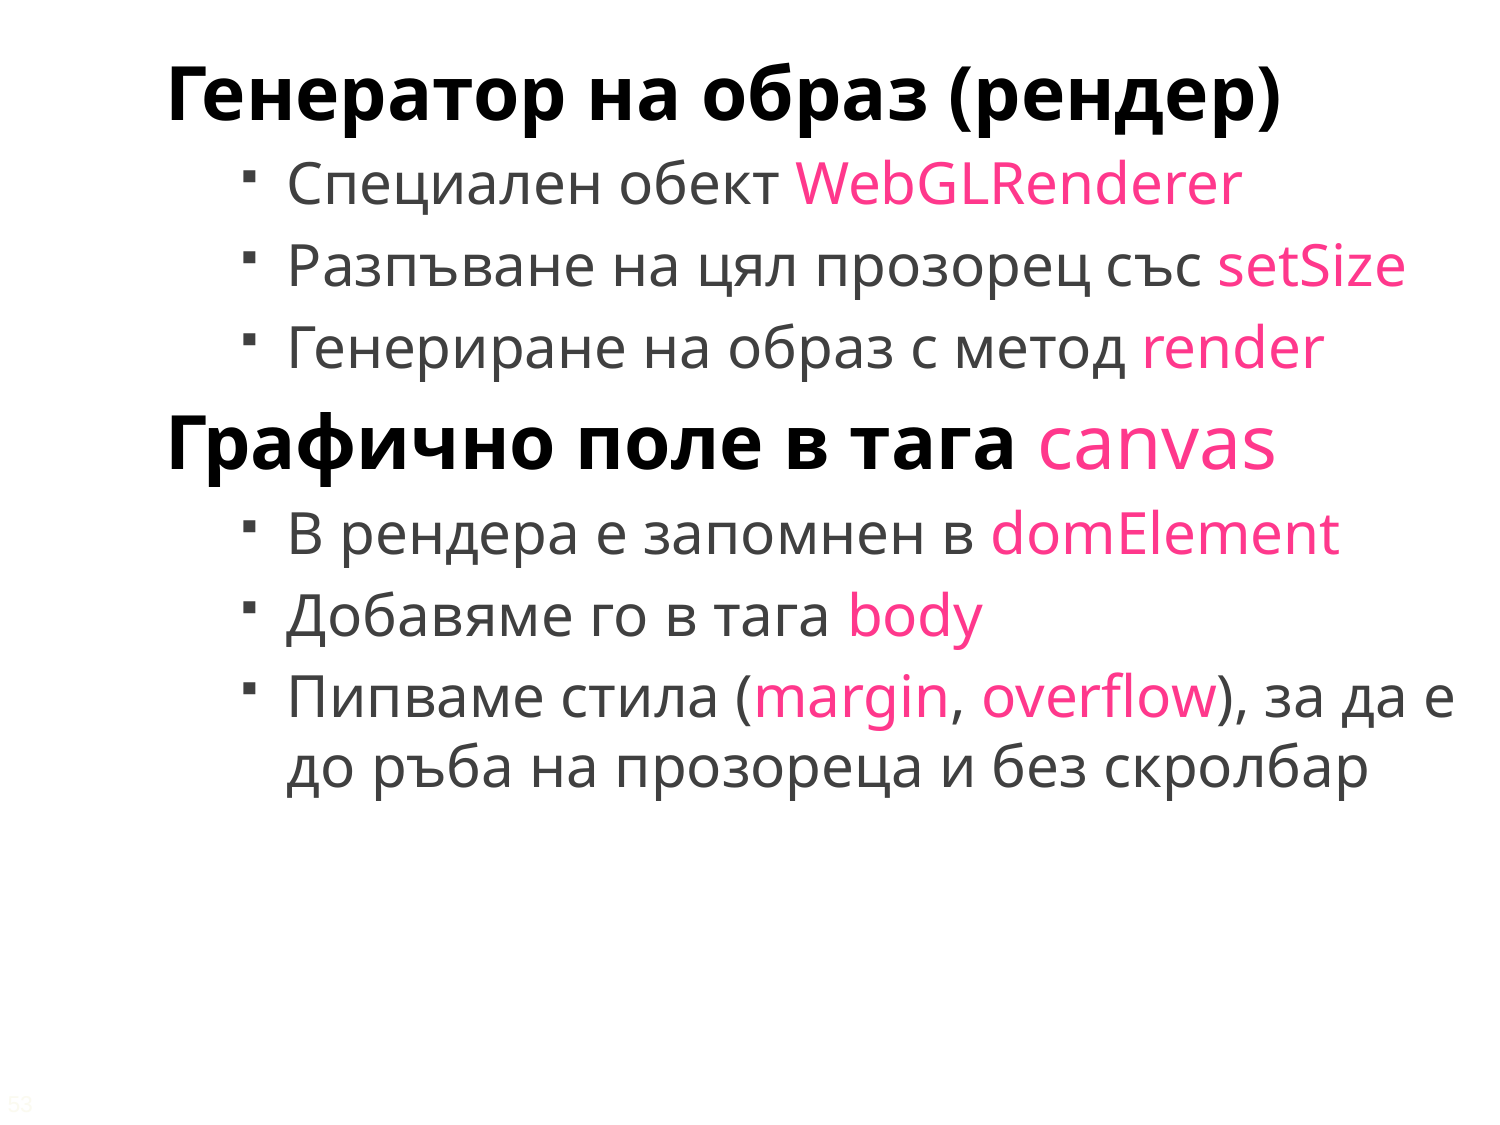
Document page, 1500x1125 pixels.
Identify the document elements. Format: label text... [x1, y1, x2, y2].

list Генератор на образ (рендер) Специален обект WebGLRenderer Разпъване на цял прозорец със setSize Генериране на образ с метод render Графично поле в тага canvas В рендера е запомнен в domElement Добавяме го в тага body Пипваме стила (margin, overflow), за да е до ръба на прозореца и без скролбар [150, 37, 1488, 1113]
